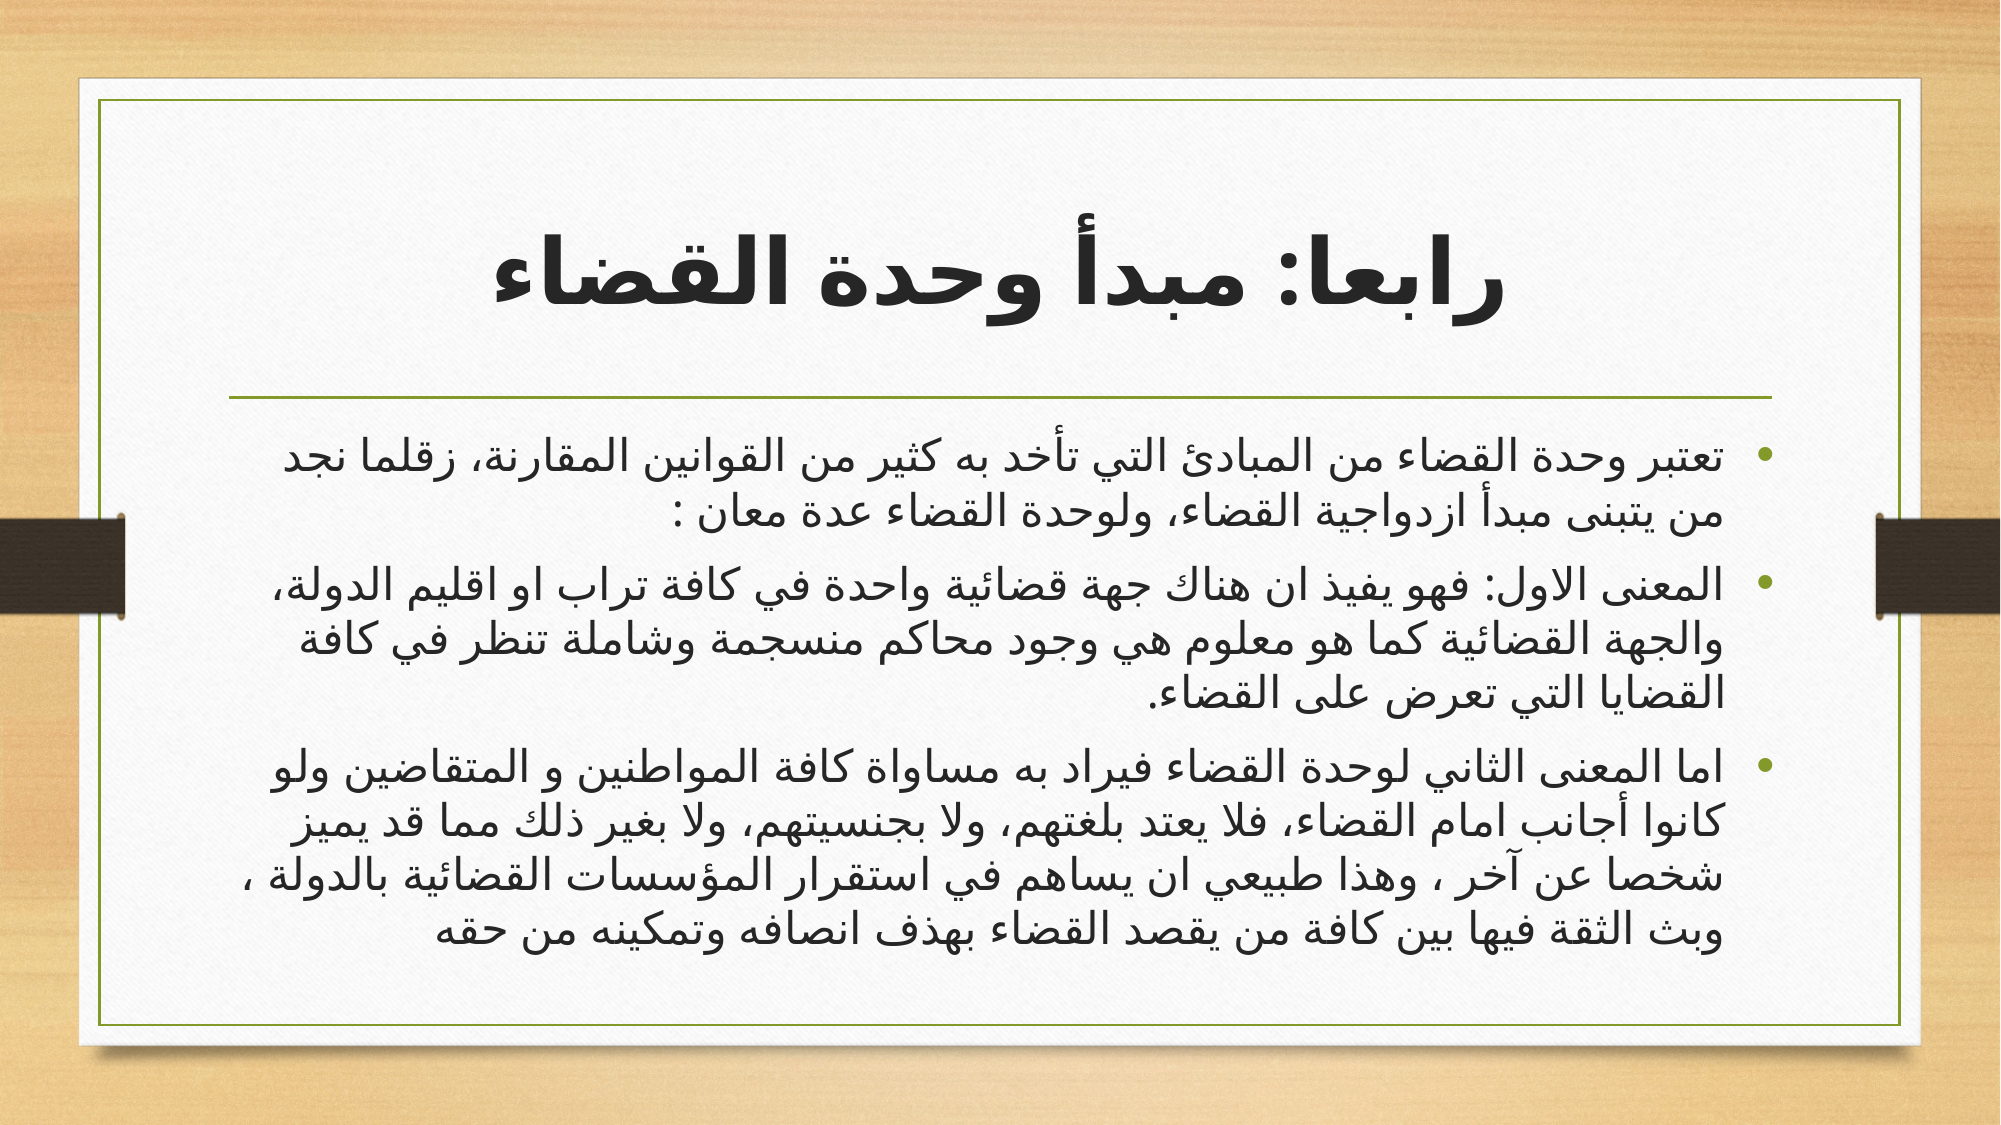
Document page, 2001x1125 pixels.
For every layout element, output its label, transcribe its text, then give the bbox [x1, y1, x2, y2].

list تعتبر وحدة القضاء من المبادئ التي تأخد به كثير من القوانين المقارنة، زقلما نجد من يتبنى مبدأ ازدواجية القضاء، ولوحدة القضاء عدة معان : المعنى الاول: فهو يفيذ ان هناك جهة قضائية واحدة في كافة تراب او اقليم الدولة، والجهة القضائية كما هو معلوم هي وجود محاكم منسجمة وشاملة تنظر في كافة القضايا التي تعرض على القضاء. اما المعنى الثاني لوحدة القضاء فيراد به مساواة كافة المواطنين و المتقاضين ولو كانوا أجانب امام القضاء، فلا يعتد بلغتهم، ولا بجنسيتهم، ولا بغير ذلك مما قد يميز شخصا عن آخر ، وهذا طبيعي ان يساهم في استقرار المؤسسات القضائية بالدولة ، وبث الثقة فيها بين كافة من يقصد القضاء بهذف انصافه وتمكينه من حقه [212, 419, 1788, 964]
title رابعا: مبدأ وحدة القضاء [212, 161, 1788, 375]
picture [0, 0, 2001, 1125]
